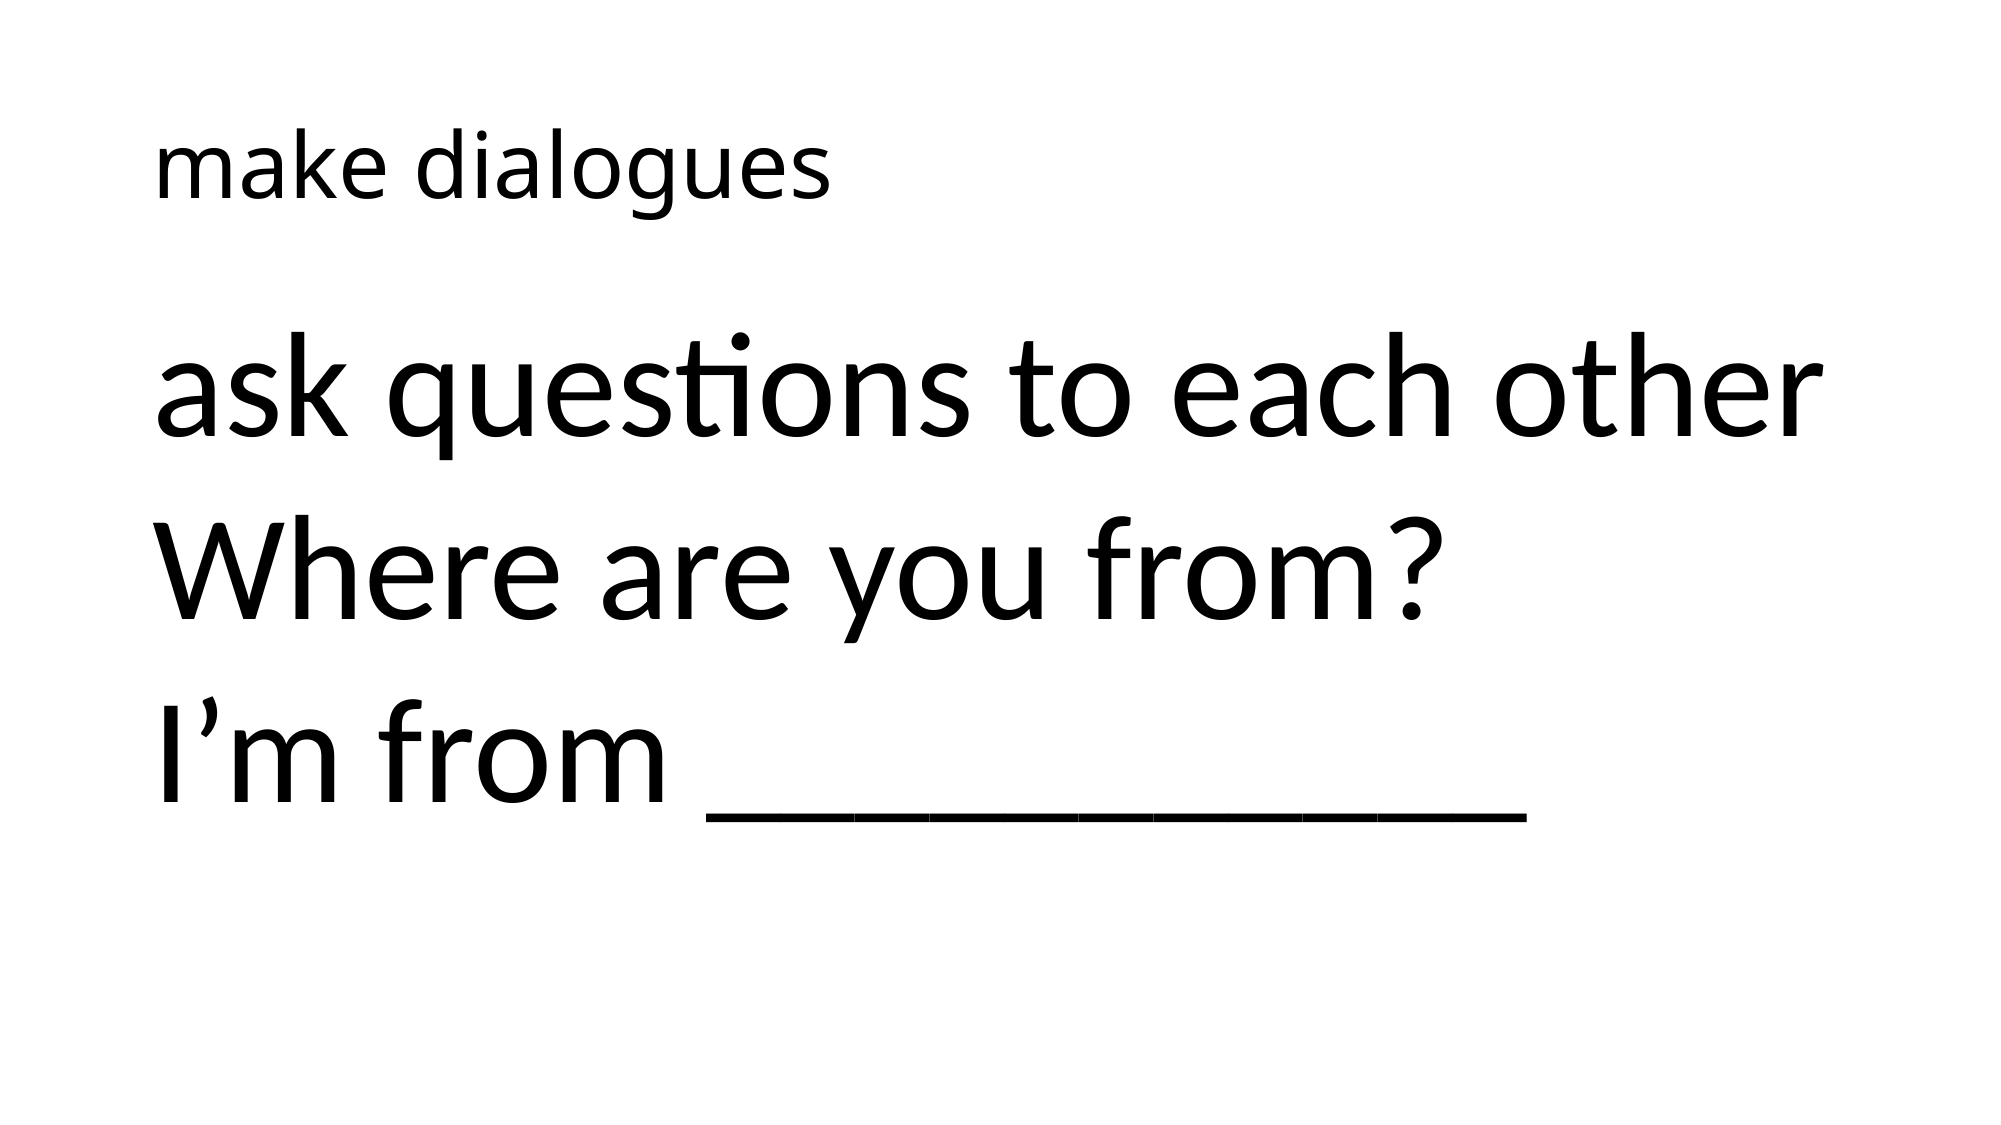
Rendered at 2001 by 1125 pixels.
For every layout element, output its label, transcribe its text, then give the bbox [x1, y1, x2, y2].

list ask questions to each other Where are you from? I’m from ___________ [137, 299, 1863, 1014]
title make dialogues [137, 59, 1863, 278]
